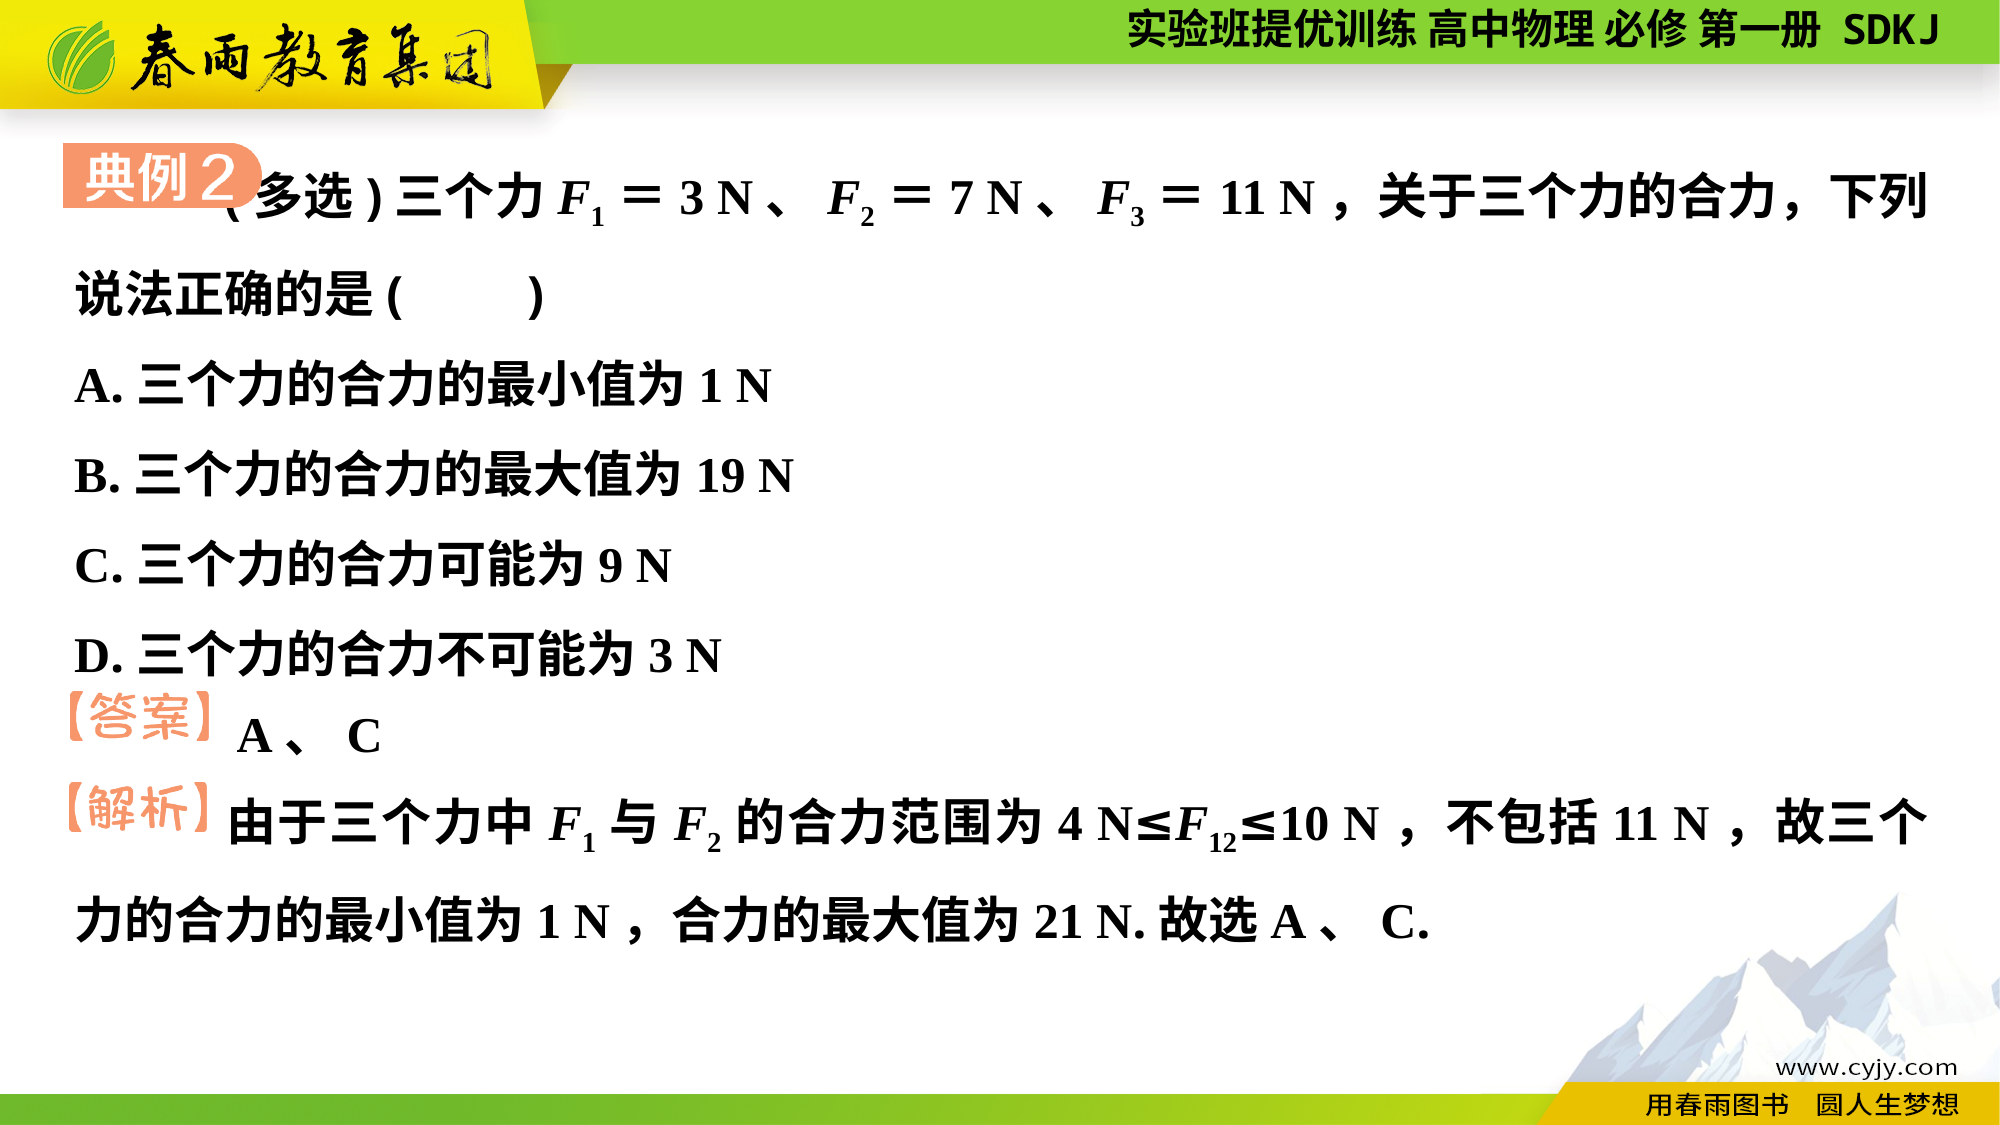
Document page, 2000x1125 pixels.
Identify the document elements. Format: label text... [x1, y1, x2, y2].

list (多选)三个力F1＝3 N、F2＝7 N、F3＝11 N，关于三个力的合力，下列说法正确的是( ) A.三个力的合力的最小值为1 N B.三个力的合力的最大值为19 N C.三个力的合力可能为9 N D.三个力的合力不可能为3 N [59, 122, 1944, 665]
text_box A、C [59, 665, 1944, 748]
picture [0, 0, 2000, 1125]
text_box 由于三个力中F1与F2的合力范围为4 N≤F12≤10 N，不包括11 N，故三个力的合力的最小值为1 N，合力的最大值为21 N.故选A、C. [59, 748, 1944, 956]
